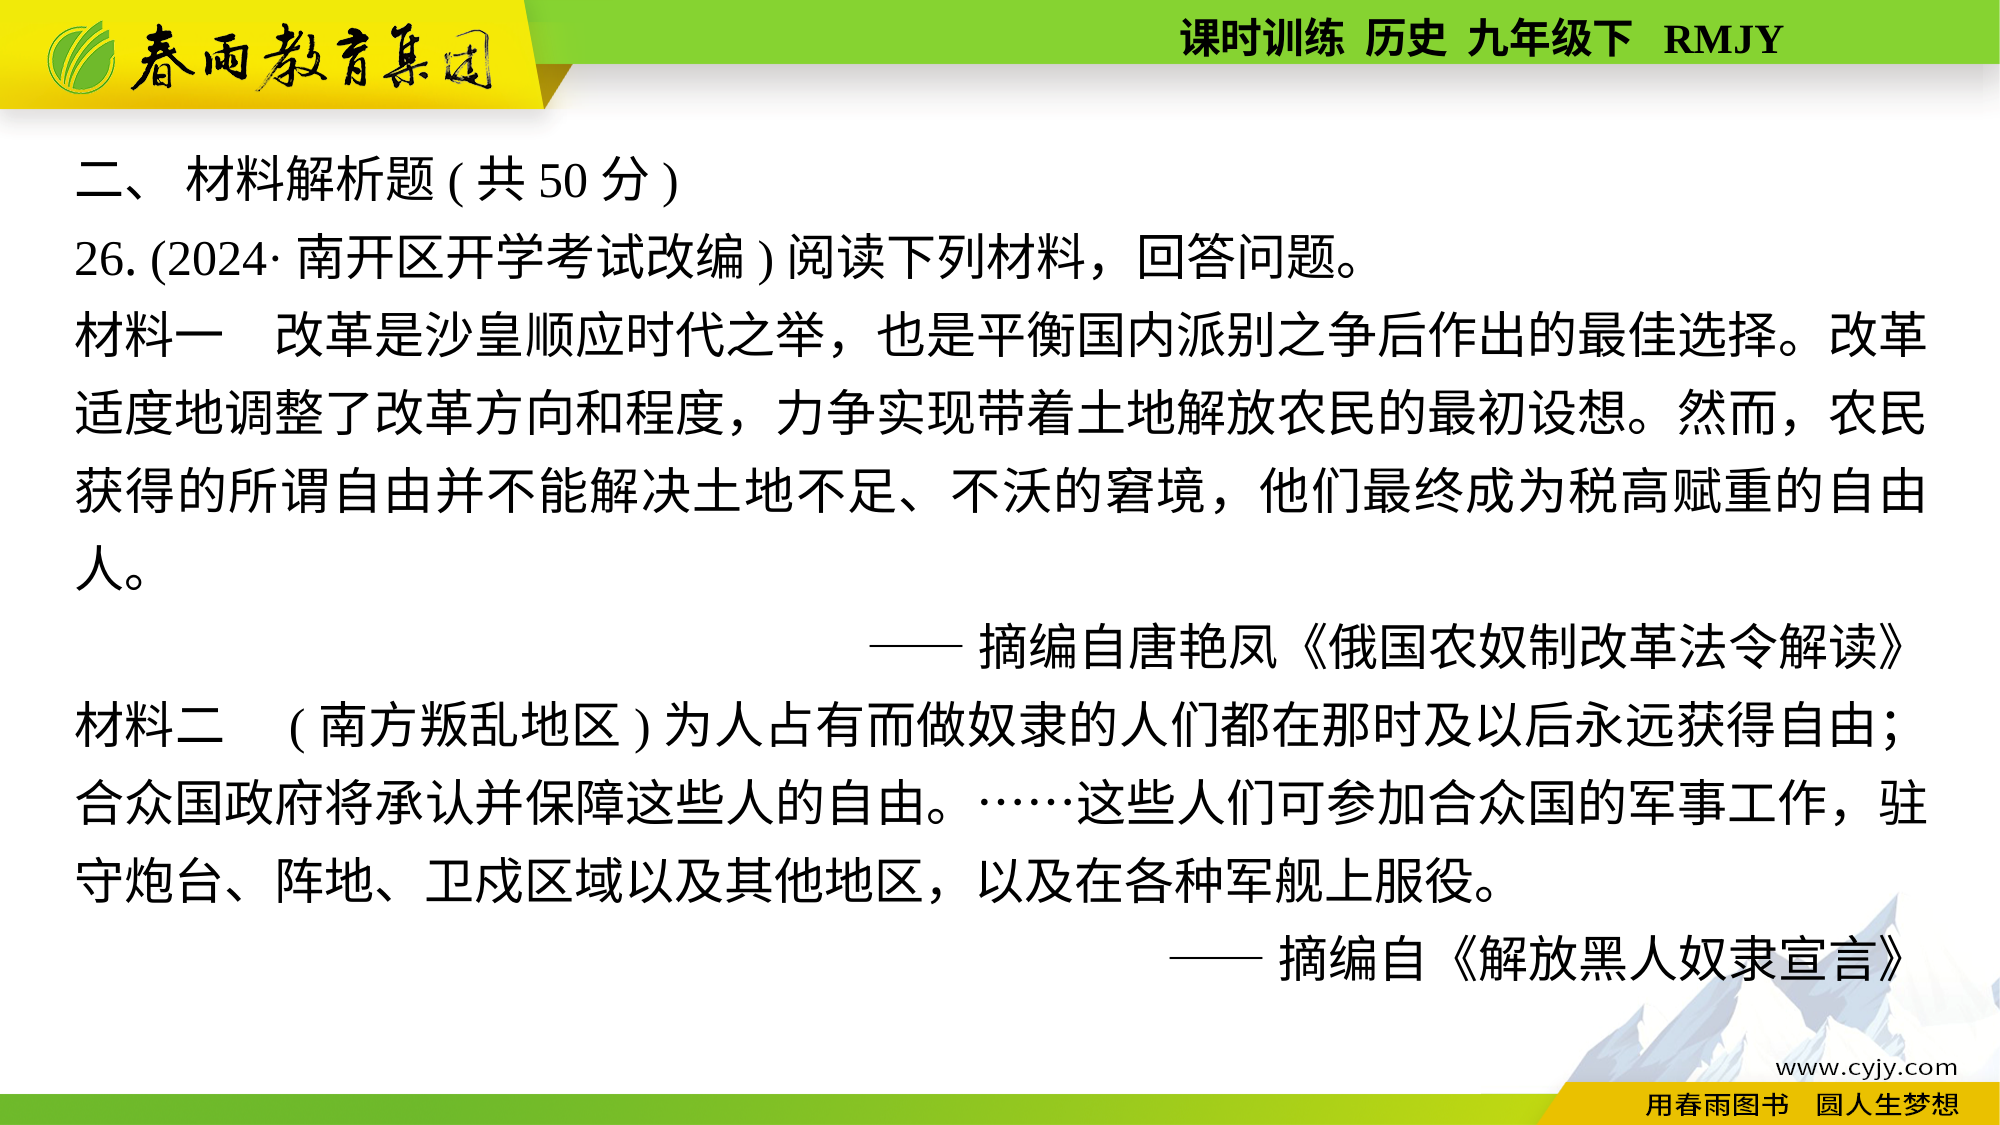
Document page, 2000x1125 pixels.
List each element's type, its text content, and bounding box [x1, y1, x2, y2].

list 二、 材料解析题(共50分) 26. (2024·南开区开学考试改编)阅读下列材料，回答问题。 材料一 改革是沙皇顺应时代之举，也是平衡国内派别之争后作出的最佳选择。改革适度地调整了改革方向和程度，力争实现带着土地解放农民的最初设想。然而，农民获得的所谓自由并不能解决土地不足、不沃的窘境，他们最终成为税高赋重的自由人。 ——摘编自唐艳凤《俄国农奴制改革法令解读》 材料二 (南方叛乱地区)为人占有而做奴隶的人们都在那时及以后永远获得自由；合众国政府将承认并保障这些人的自由。……这些人们可参加合众国的军事工作，驻守炮台、阵地、卫戍区域以及其他地区，以及在各种军舰上服役。 ——摘编自《解放黑人奴隶宣言》 [59, 122, 1944, 996]
picture [0, 0, 2000, 1125]
